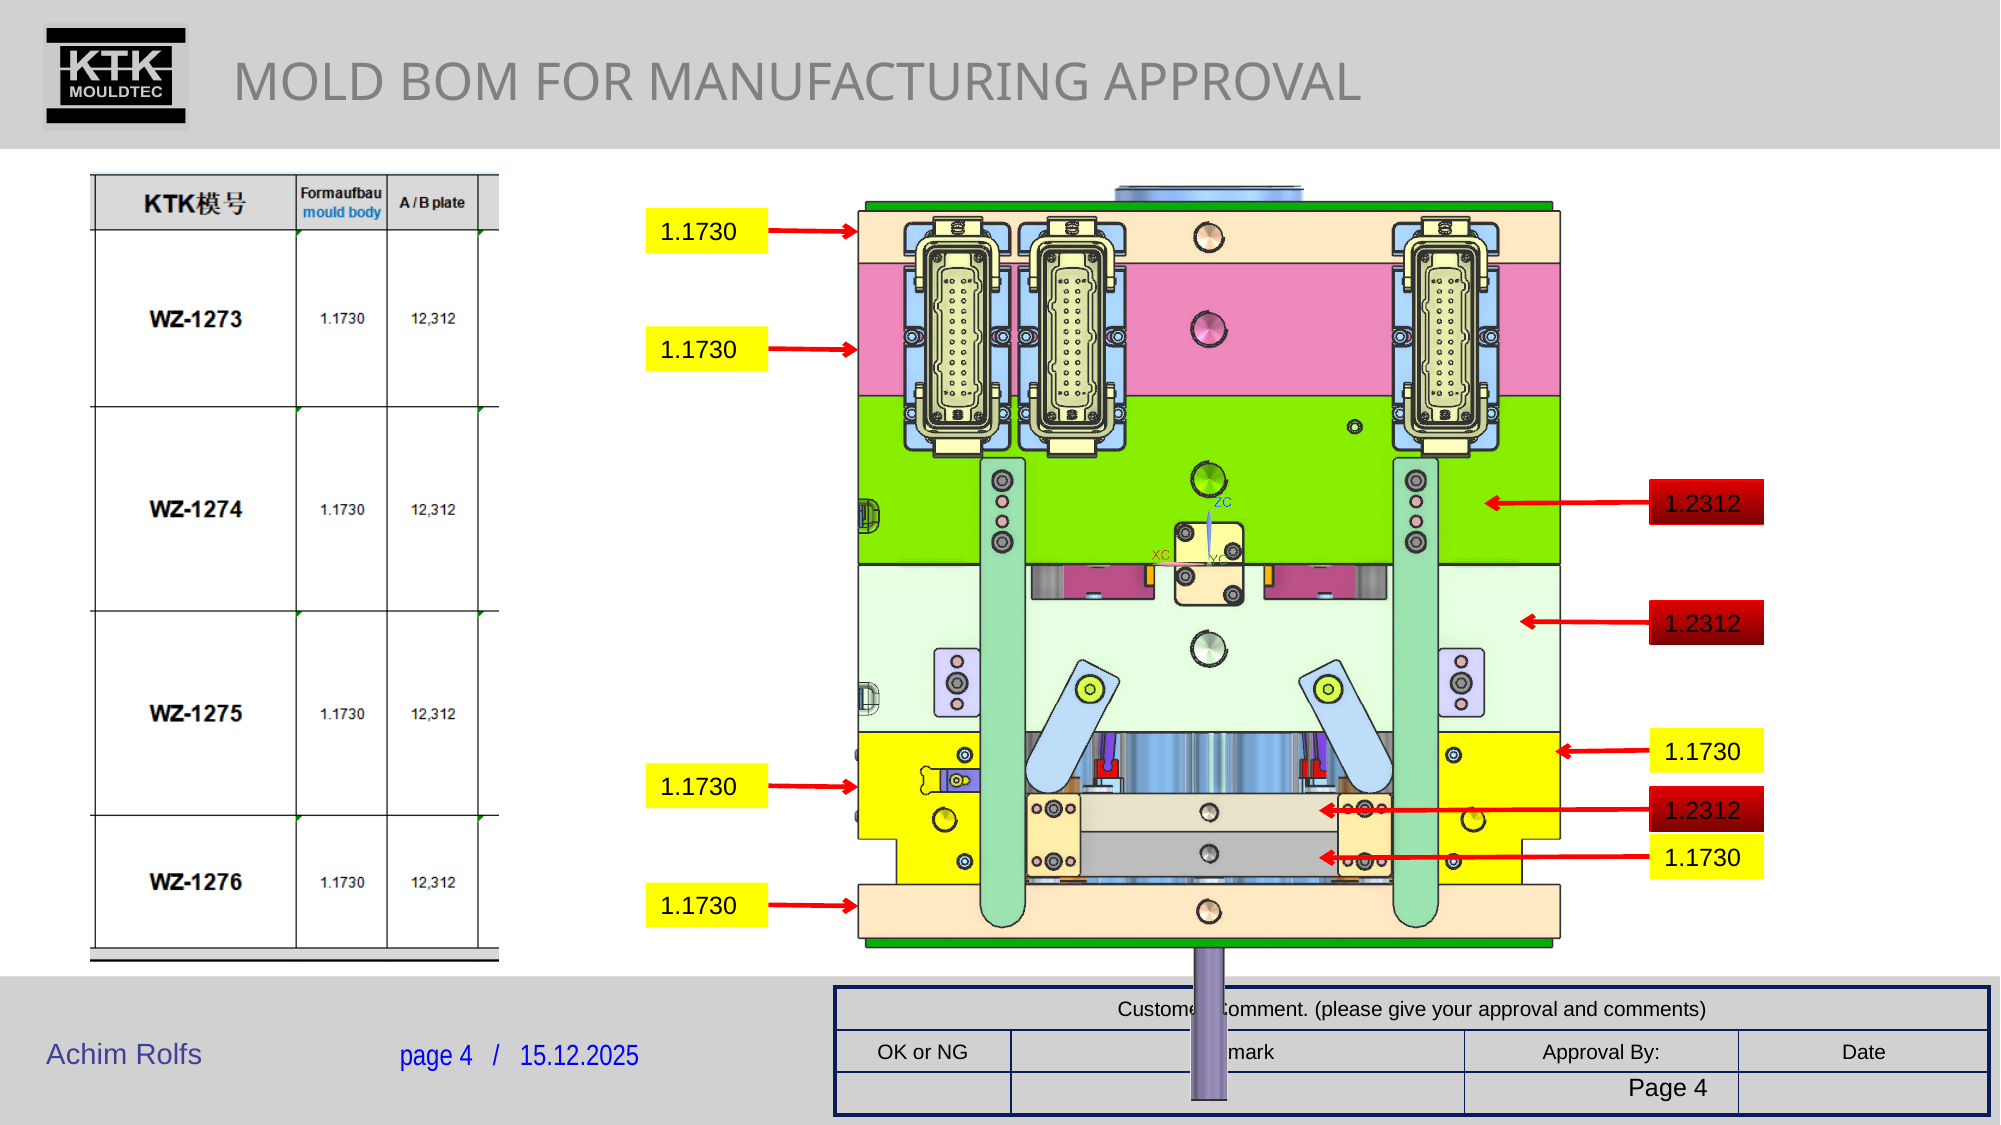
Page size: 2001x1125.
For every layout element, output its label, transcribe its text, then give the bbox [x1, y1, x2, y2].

text_box Page 4 [1577, 1046, 1724, 1101]
text_box 1.1730 [1649, 834, 1764, 879]
text_box page 4 / 15.12.2025 [370, 1011, 670, 1066]
text_box 1.1730 [645, 763, 769, 809]
picture [90, 172, 499, 963]
text_box 1.1730 [645, 208, 769, 253]
text_box 1.1730 [645, 326, 769, 371]
text_box 1.1730 [645, 882, 769, 928]
text_box 1.2312 [1649, 479, 1764, 525]
text_box 1.2312 [1649, 786, 1764, 832]
text_box 1.1730 [1649, 727, 1764, 773]
picture [846, 156, 1572, 1113]
text_box 1.2312 [1649, 600, 1764, 645]
